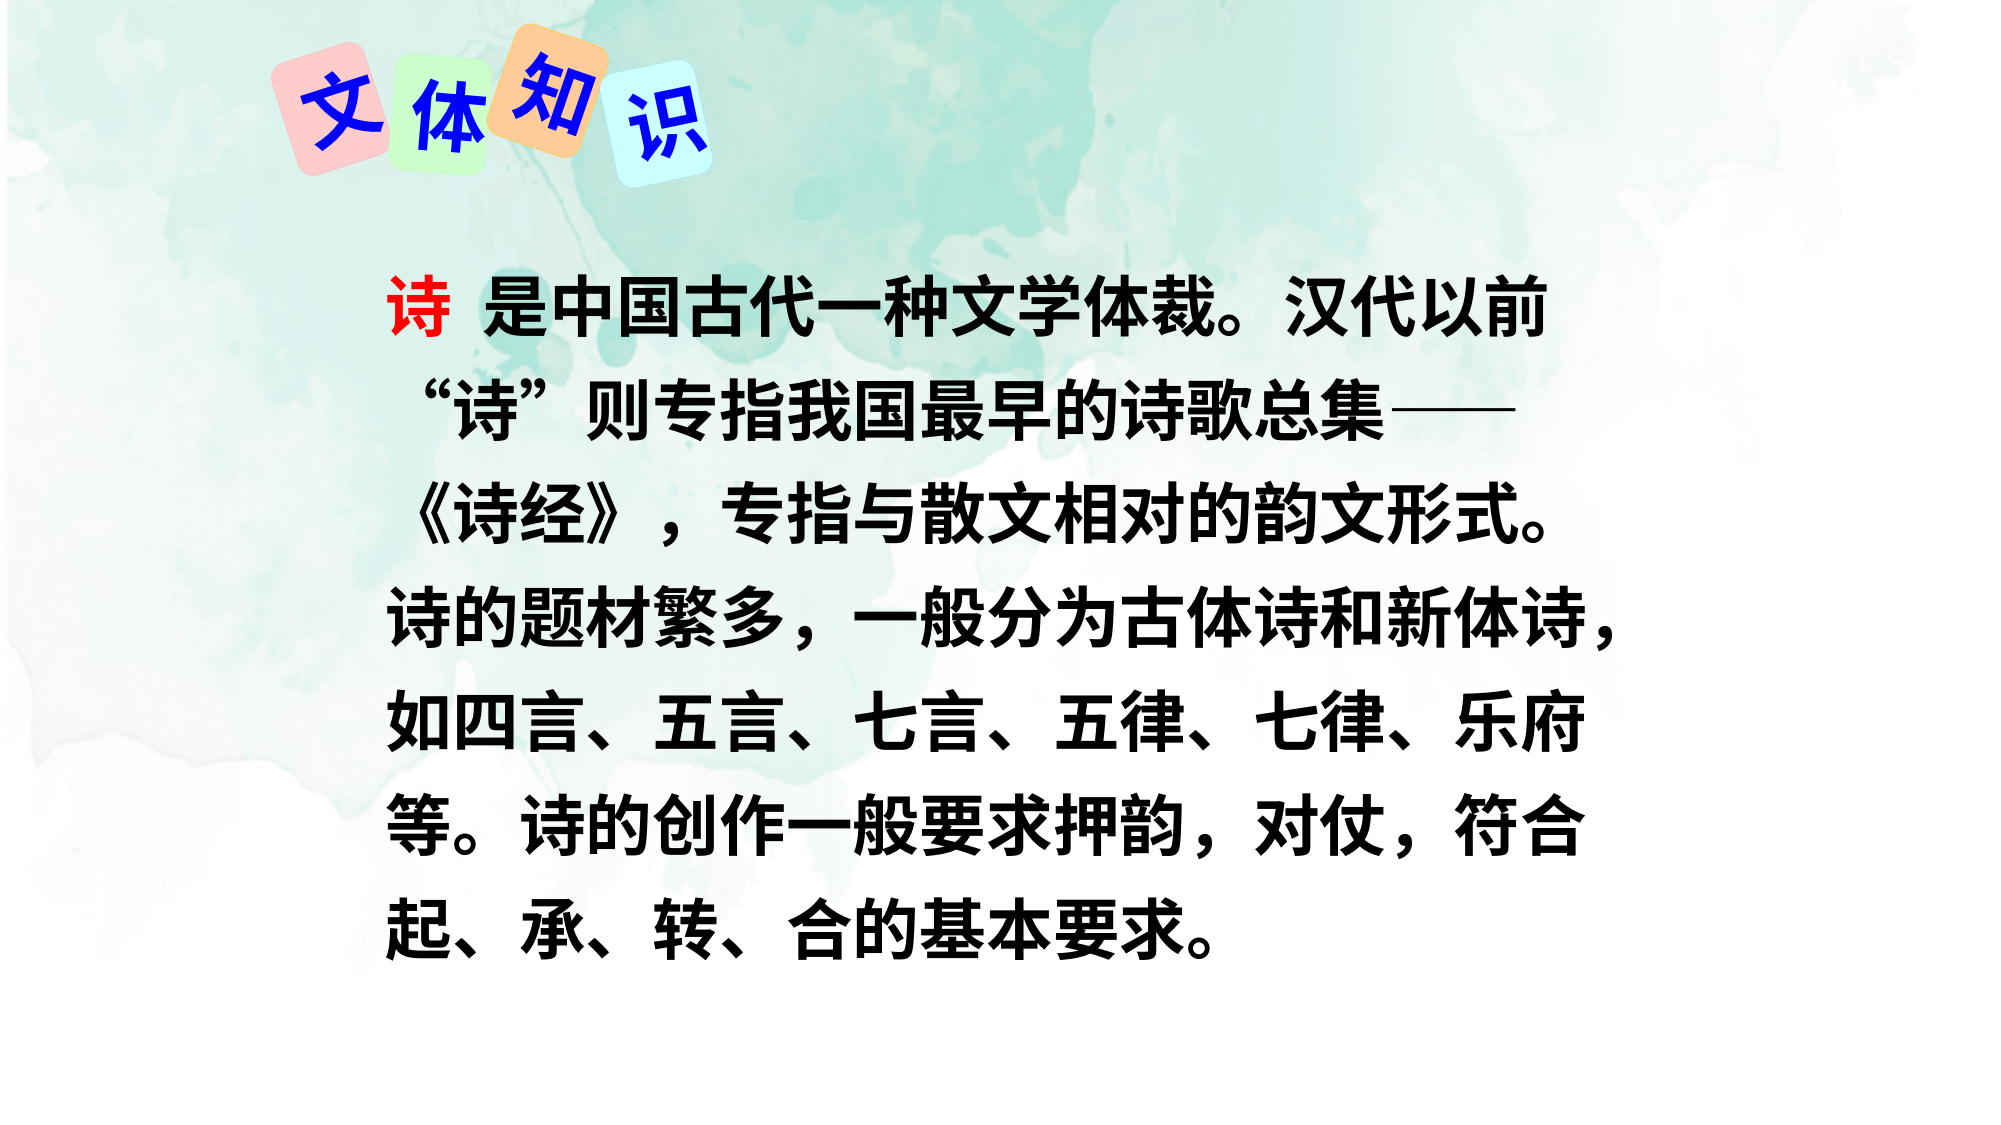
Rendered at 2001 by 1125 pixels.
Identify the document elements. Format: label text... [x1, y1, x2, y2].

text_box 诗 是中国古代一种文学体裁。汉代以前“诗”则专指我国最早的诗歌总集——《诗经》，专指与散文相对的韵文形式。诗的题材繁多，一般分为古体诗和新体诗，如四言、五言、七言、五律、七律、乐府等。诗的创作一般要求押韵，对仗，符合起、承、转、合的基本要求。 [370, 233, 1662, 976]
picture [0, 0, 2000, 1125]
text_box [282, 32, 705, 183]
